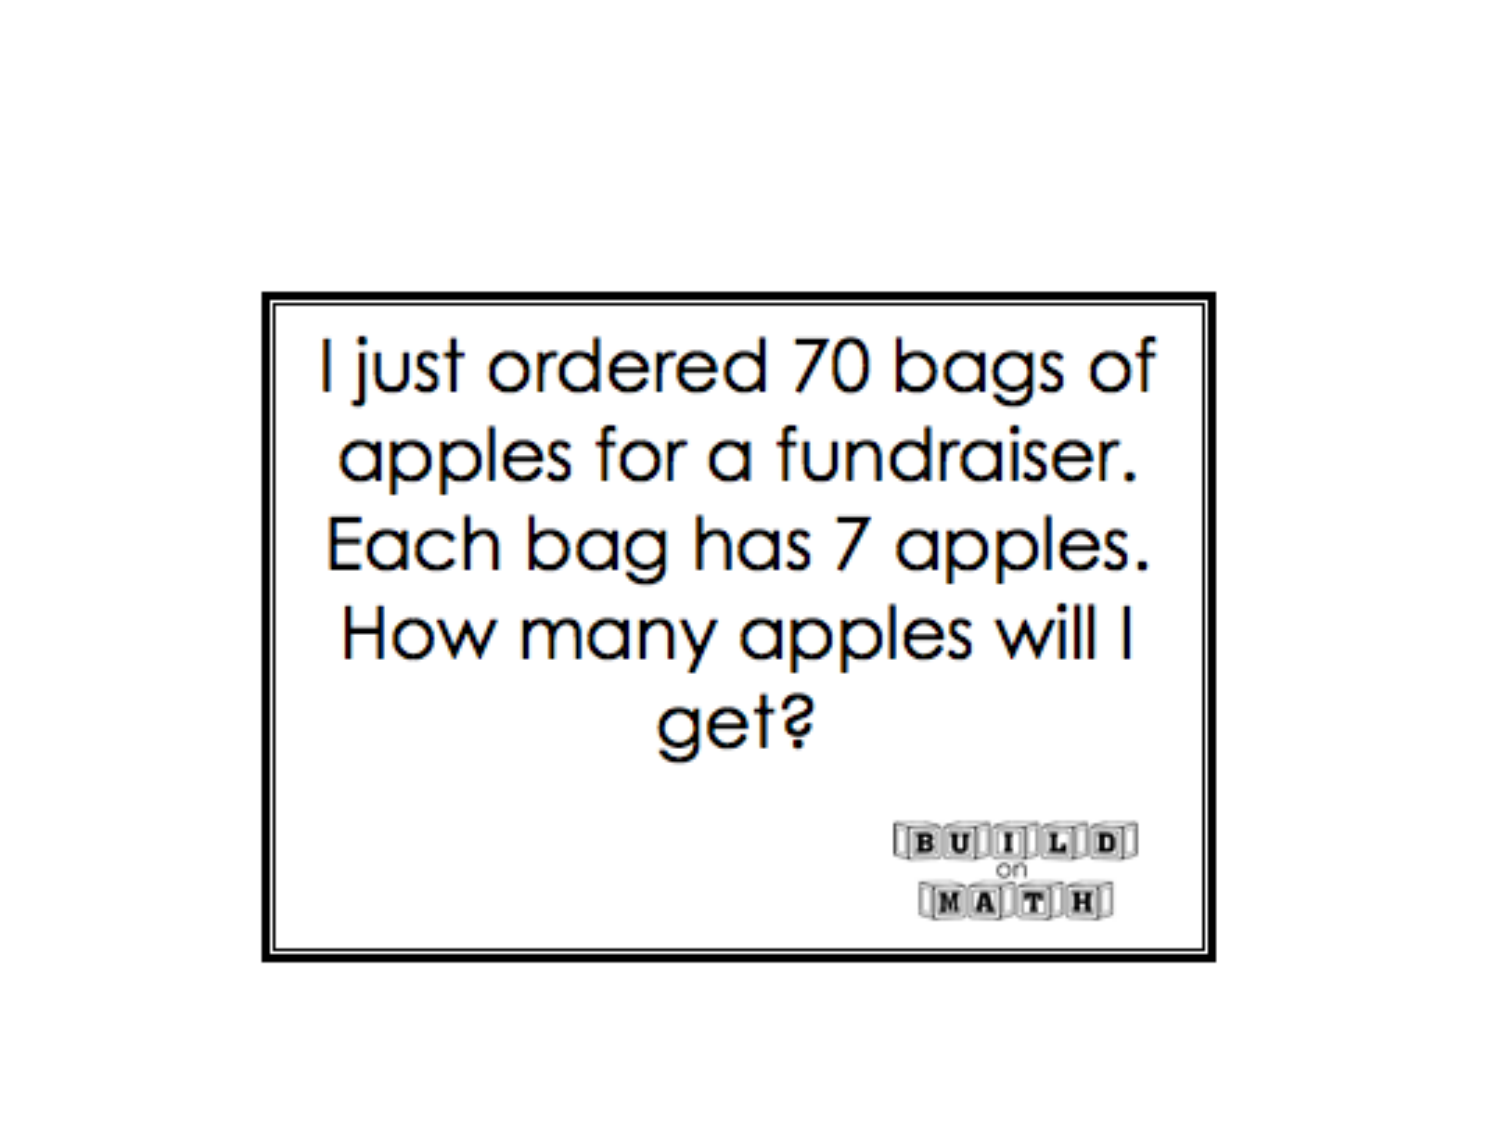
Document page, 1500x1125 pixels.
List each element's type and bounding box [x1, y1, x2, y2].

list [74, 262, 1426, 1006]
